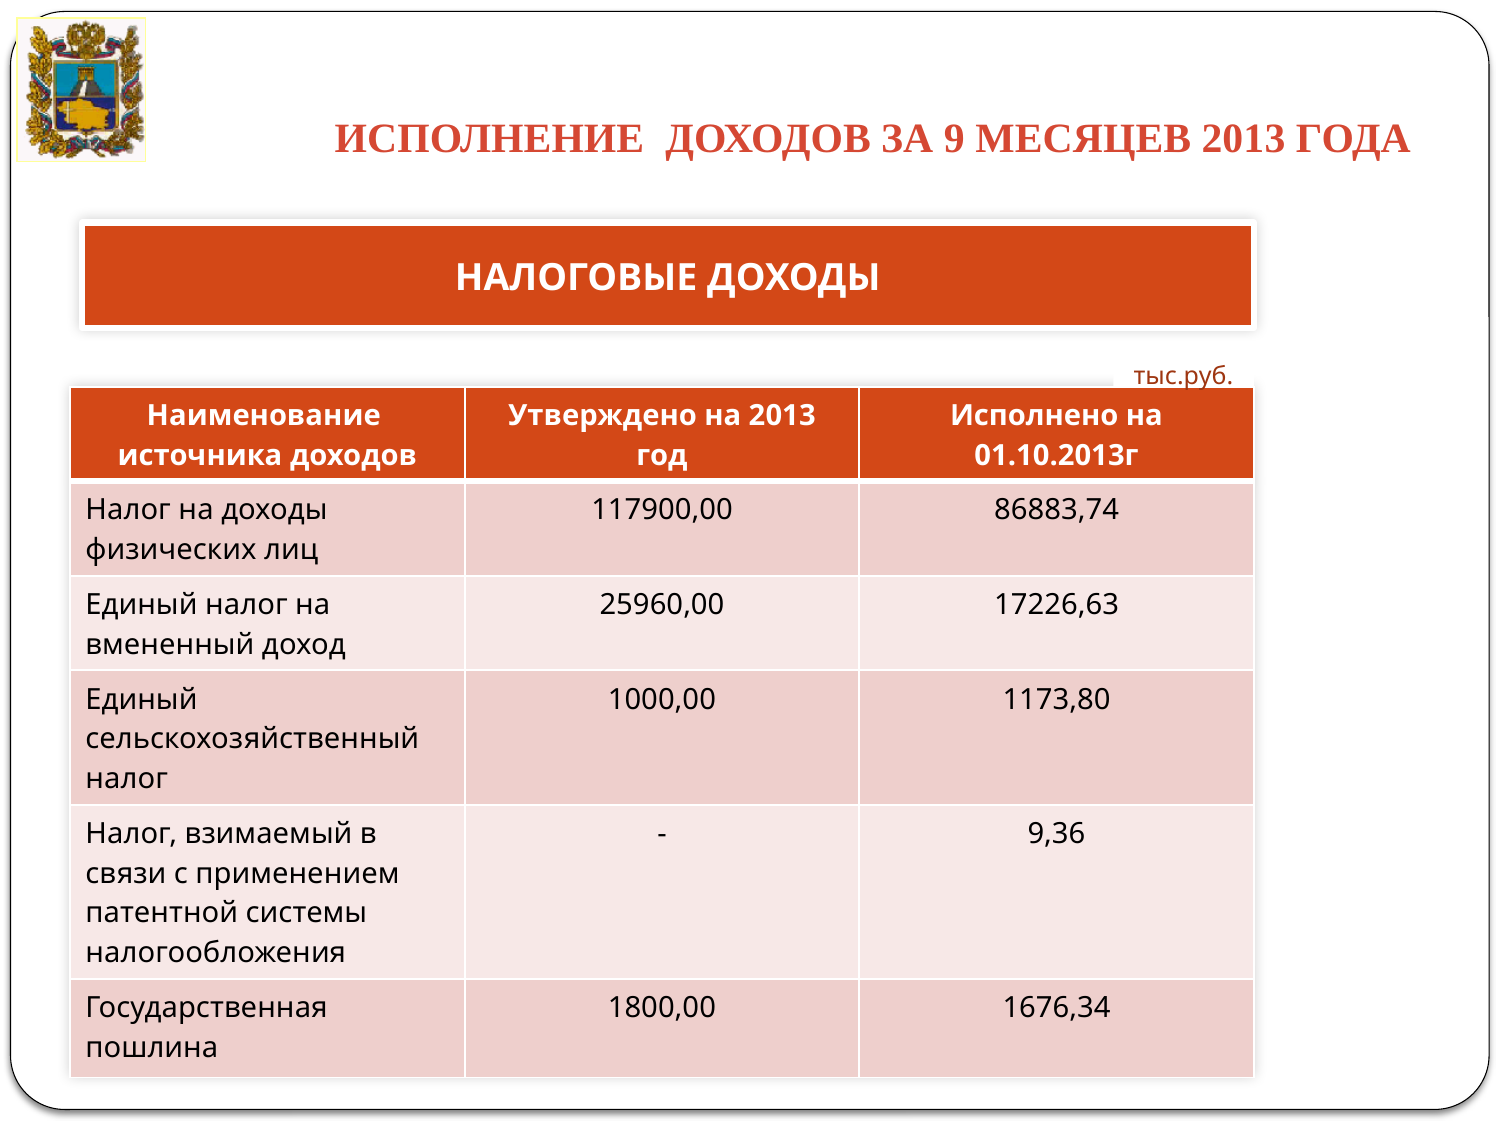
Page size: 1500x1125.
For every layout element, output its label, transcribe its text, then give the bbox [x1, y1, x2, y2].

picture [17, 18, 145, 162]
table_cell 9,36 [860, 806, 1253, 978]
table_cell 1000,00 [466, 671, 858, 804]
table_cell 1676,34 [860, 980, 1253, 1077]
text_box [526, 245, 938, 341]
table_cell Единый налог на вмененный доход [71, 577, 464, 669]
table_cell 86883,74 [860, 484, 1253, 575]
table_cell 17226,63 [860, 577, 1253, 669]
table_header Наименование источника доходов [71, 388, 464, 478]
table_cell Налог на доходы физических лиц [71, 484, 464, 575]
table_cell 25960,00 [466, 577, 858, 669]
table_cell - [466, 806, 858, 978]
table_cell Государственная пошлина [71, 980, 464, 1077]
table_cell 117900,00 [466, 484, 858, 575]
text_box НАЛОГОВЫЕ ДОХОДЫ [79, 219, 1257, 331]
table_cell Налог, взимаемый в связи с применением патентной системы налогообложения [71, 806, 464, 978]
table_header Утверждено на 2013 год [466, 388, 858, 478]
text_box тыс.руб. [1112, 362, 1255, 388]
table_header Исполнено на 01.10.2013г [860, 388, 1253, 478]
title ИСПОЛНЕНИЕ ДОХОДОВ ЗА 9 месяцев 2013 ГОДА [281, 45, 1465, 176]
table_cell Единый сельскохозяйственный налог [71, 671, 464, 804]
table_cell 1173,80 [860, 671, 1253, 804]
table_cell 1800,00 [466, 980, 858, 1077]
